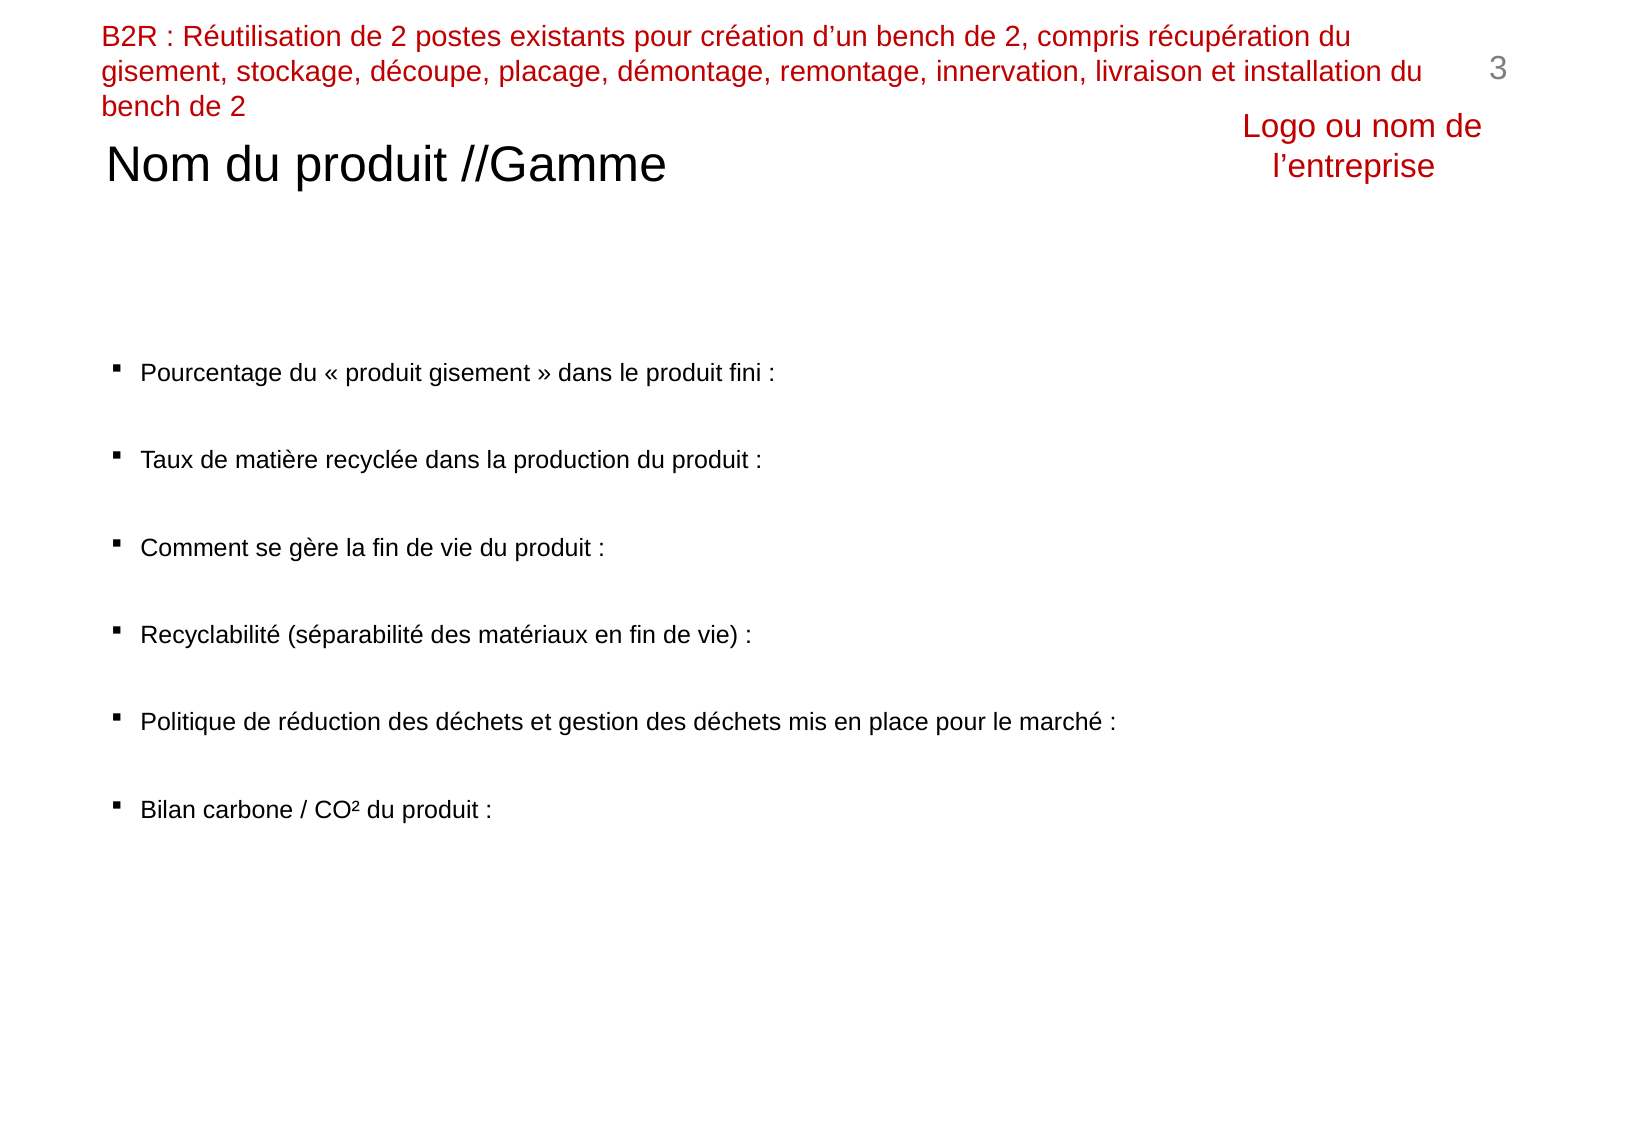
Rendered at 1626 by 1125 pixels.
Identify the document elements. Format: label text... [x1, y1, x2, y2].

title B2R : Réutilisation de 2 postes existants pour création d’un bench de 2, compris récupération du gisement, stockage, découpe, placage, démontage, remontage, innervation, livraison et installation du bench de 2 [101, 22, 1426, 109]
text_box Nom du produit //Gamme [91, 109, 1523, 215]
slide_number 3 [1426, 19, 1523, 91]
text_box Logo ou nom de l’entreprise [1141, 91, 1567, 197]
text_box Pourcentage du « produit gisement » dans le produit fini : Taux de matière recyclée dans la production du produit : Comment se gère la fin de vie du produit : Recyclabilité (séparabilité des matériaux en fin de vie) : Politique de réduction des déchets et gestion des déchets mis en place pour le marché : Bilan carbone / CO² du produit : [81, 304, 1333, 1067]
